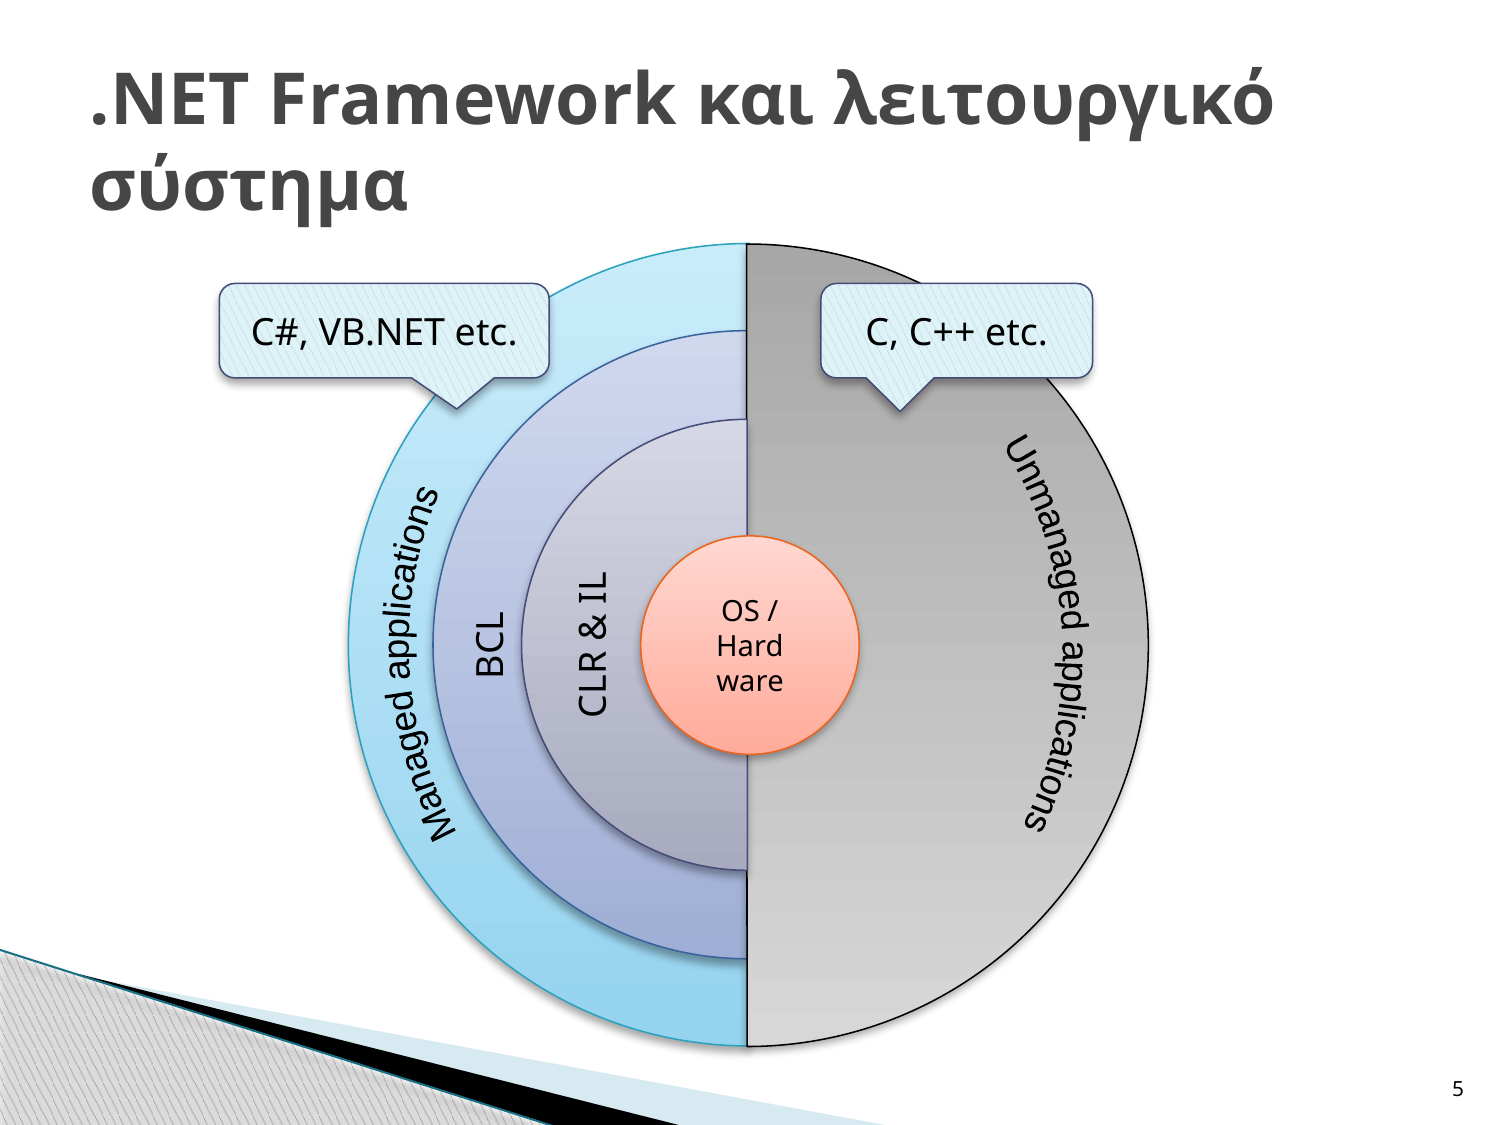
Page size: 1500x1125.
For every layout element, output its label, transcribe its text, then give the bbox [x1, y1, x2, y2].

text_box C#, VB.NET etc. [218, 282, 550, 410]
text_box OS / Hard ware [639, 535, 860, 756]
text_box [520, 418, 749, 872]
text_box [347, 242, 751, 1047]
slide_number 5 [1418, 1051, 1479, 1112]
text_box CLR & IL [560, 557, 621, 734]
text_box [745, 243, 1150, 1048]
title .NET Framework και λειτουργικό σύστημα [75, 45, 1425, 233]
text_box BCL [458, 596, 518, 695]
text_box C, C++ etc. [820, 282, 1094, 413]
text_box [432, 329, 740, 960]
